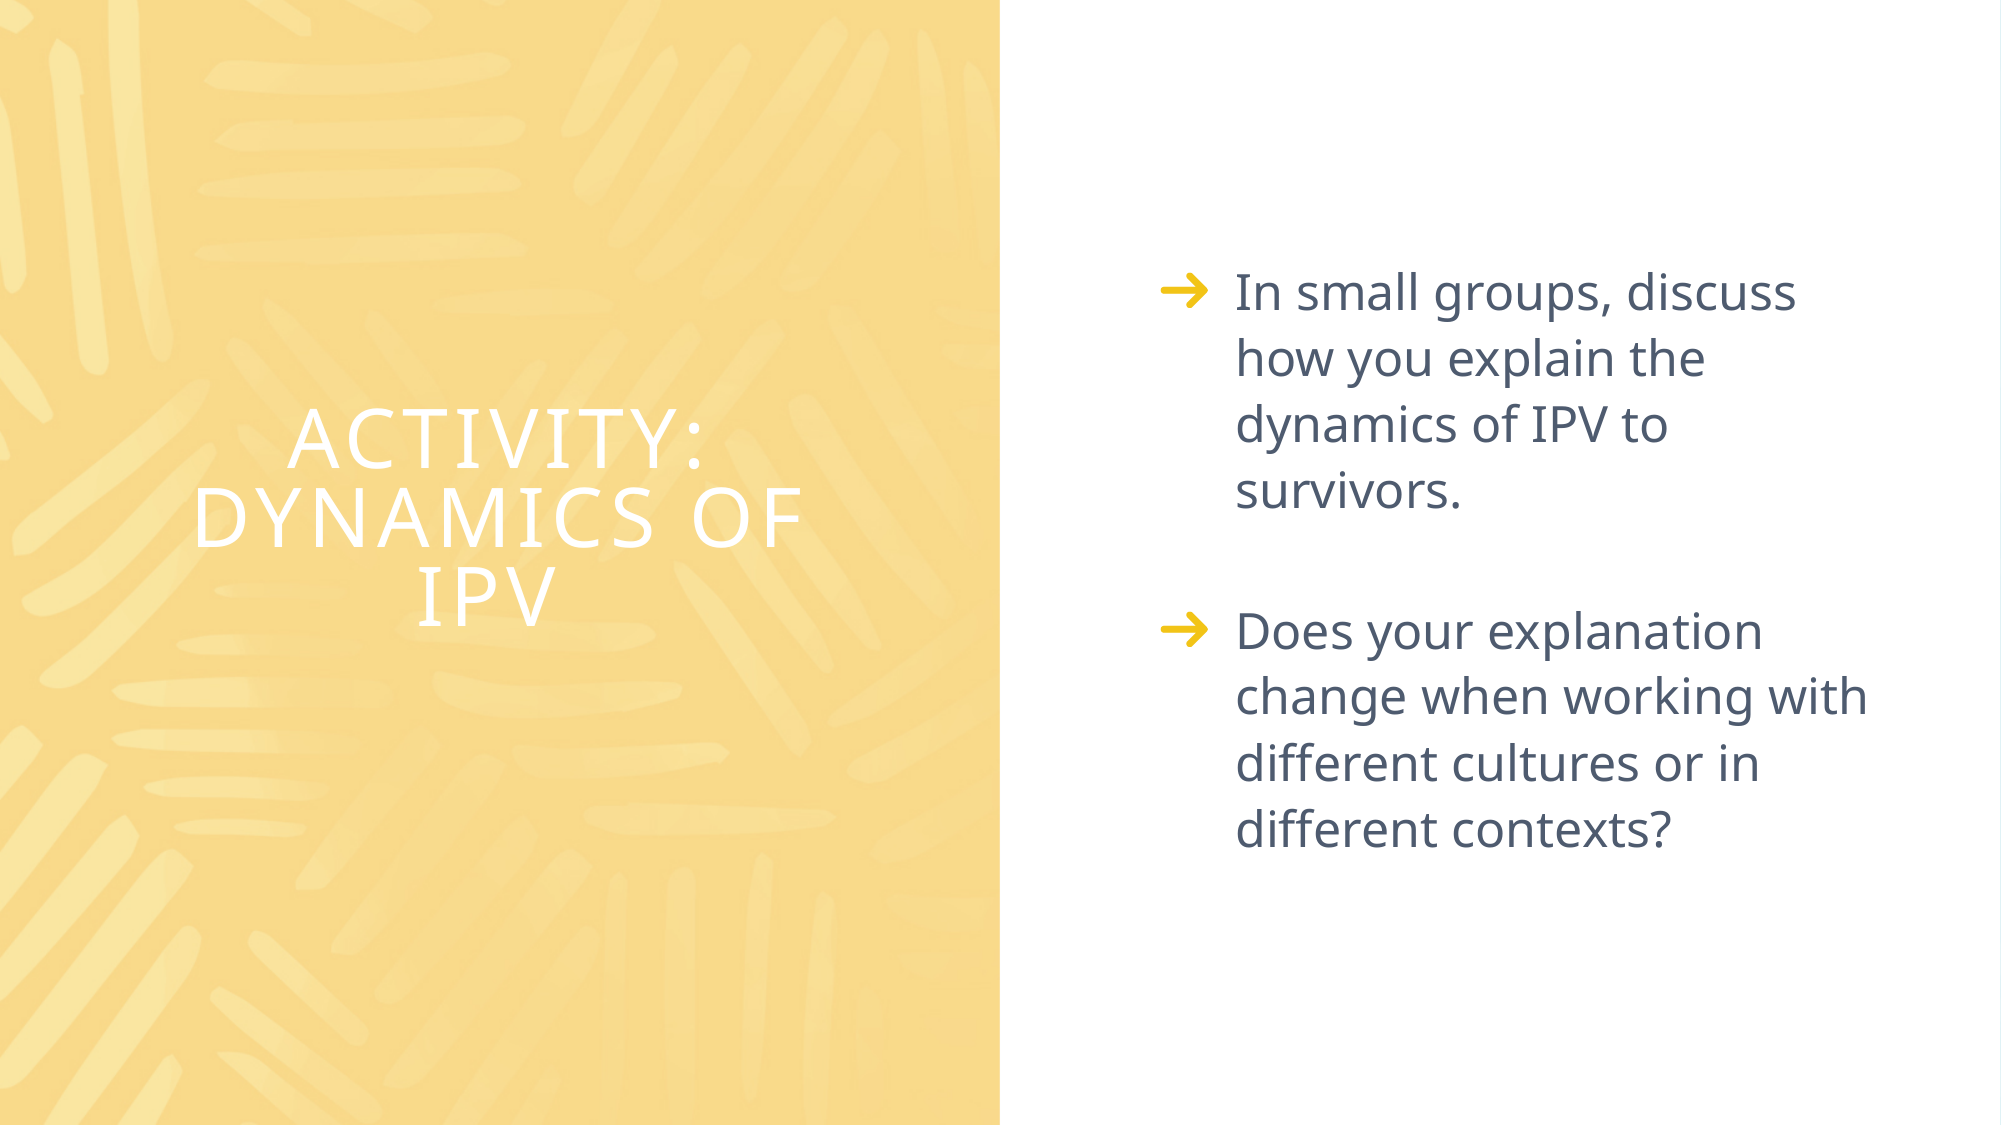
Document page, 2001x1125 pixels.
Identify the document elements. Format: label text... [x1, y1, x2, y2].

title Activity: Dynamics of IPV [108, 396, 892, 651]
list In small groups, discuss how you explain the dynamics of IPV to survivors. Does your explanation change when working with different cultures or in different contexts? [1152, 140, 1888, 971]
picture [0, 0, 2001, 1125]
